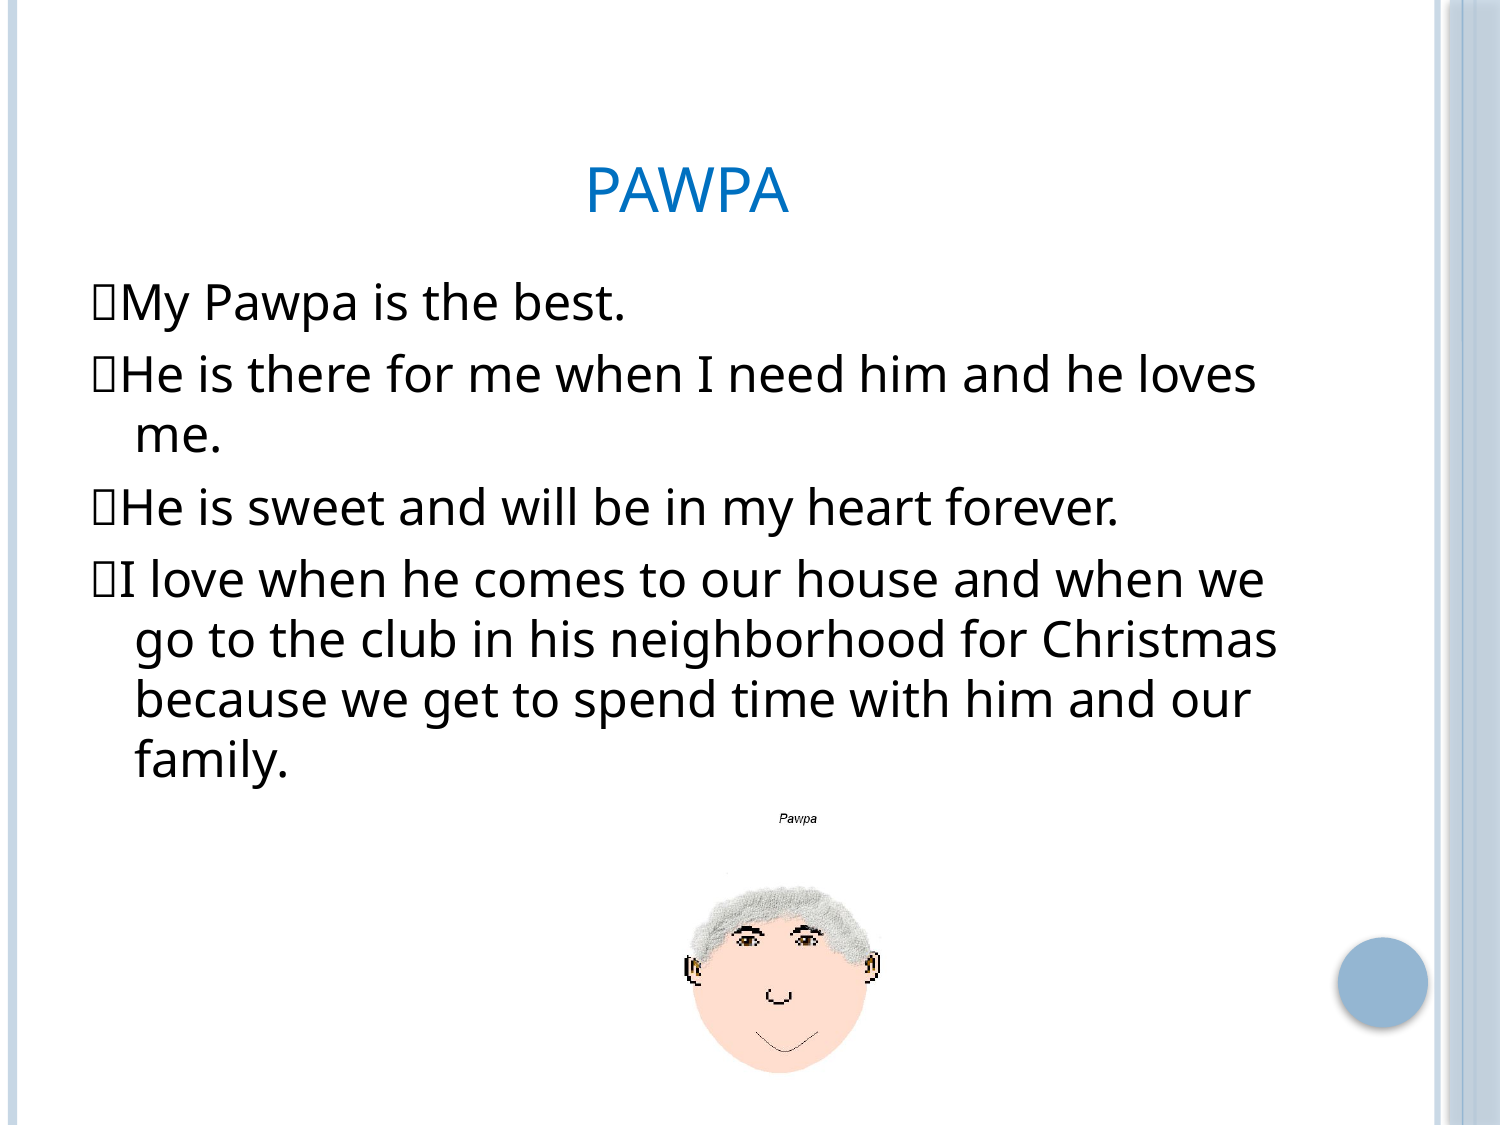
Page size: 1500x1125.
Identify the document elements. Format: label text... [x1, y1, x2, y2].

list My Pawpa is the best. He is there for me when I need him and he loves me. He is sweet and will be in my heart forever. I love when he comes to our house and when we go to the club in his neighborhood for Christmas because we get to spend time with him and our family. [75, 262, 1300, 1062]
title Pawpa [75, 45, 1300, 233]
picture [599, 774, 1026, 1081]
